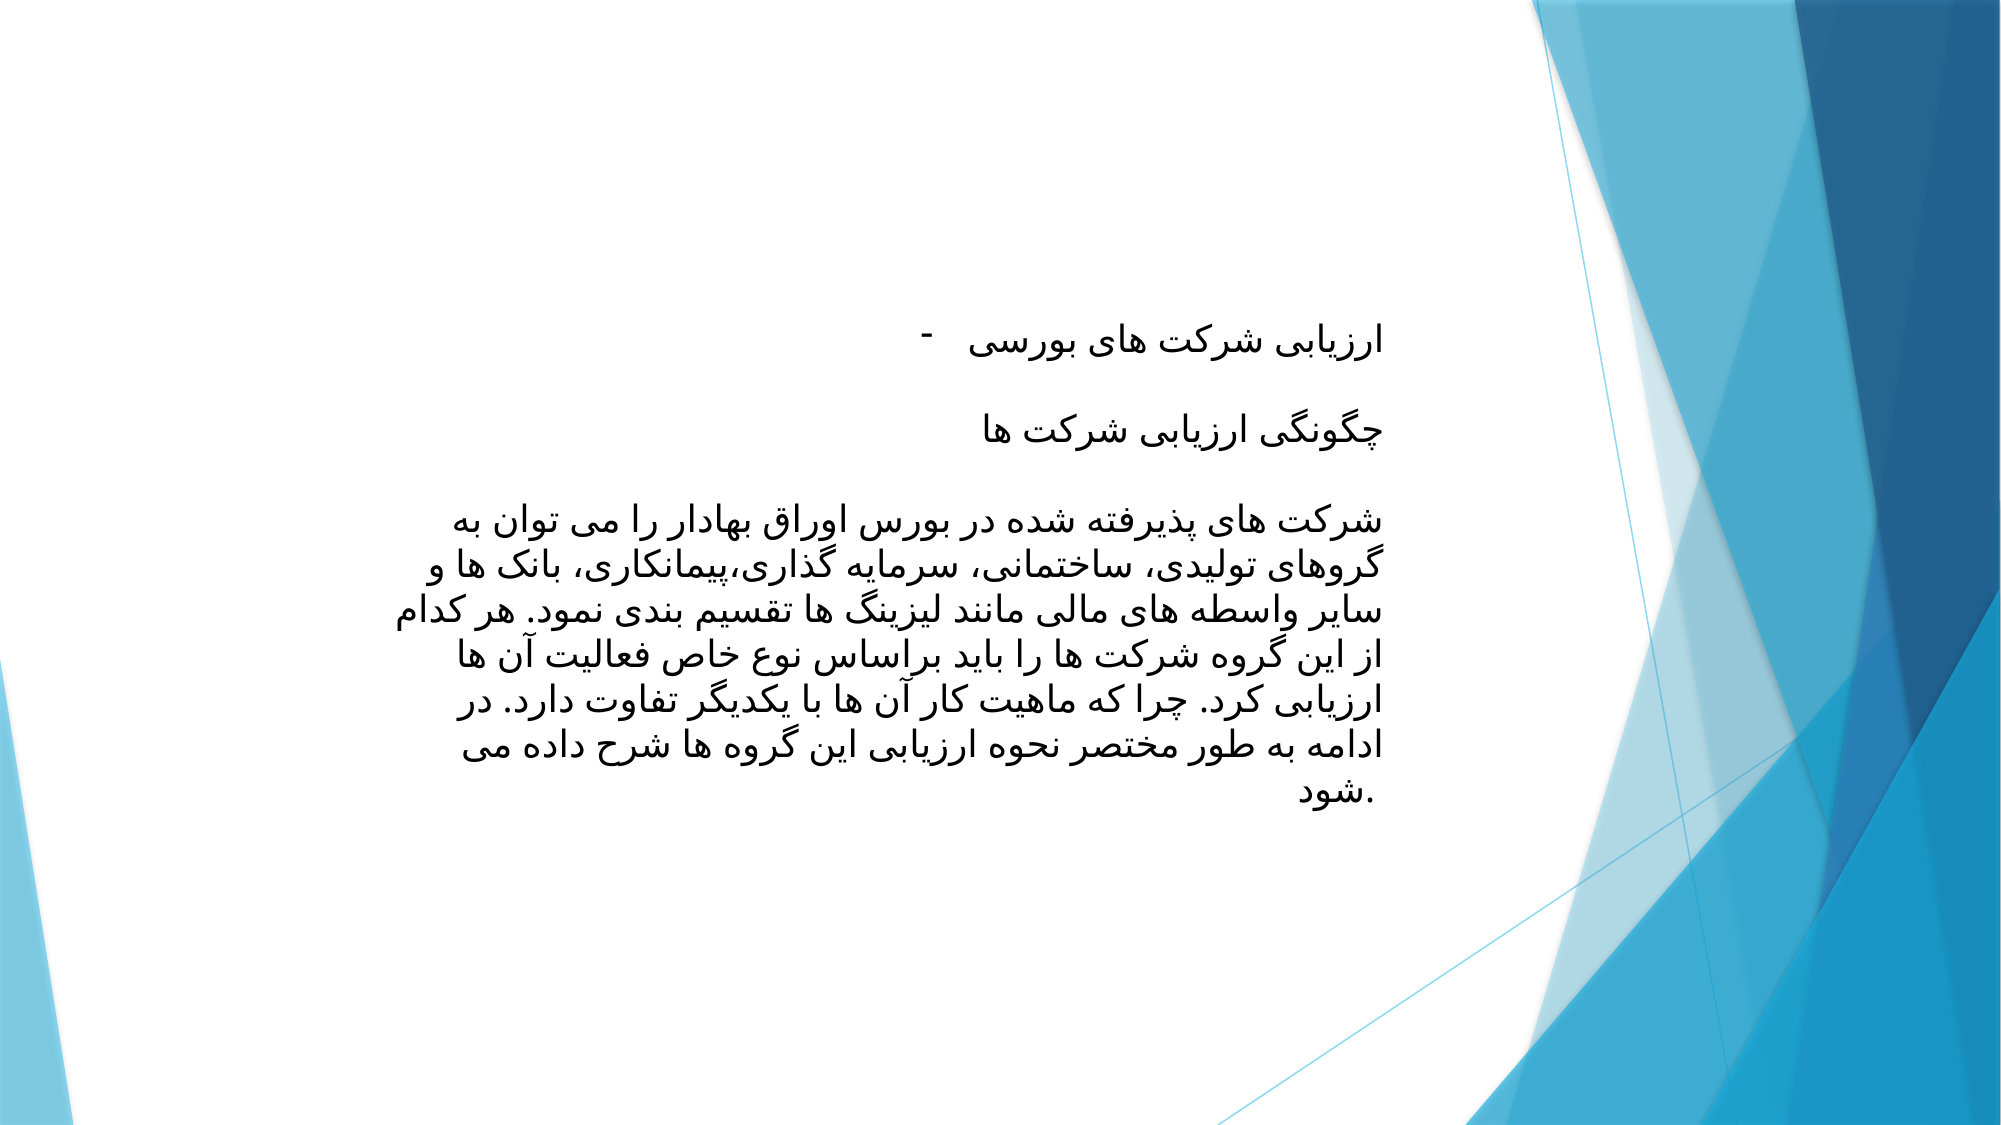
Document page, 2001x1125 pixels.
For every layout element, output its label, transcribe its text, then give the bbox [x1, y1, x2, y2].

text_box ارزیابی شرکت های بورسی چگونگی ارزیابی شرکت ها شرکت های پذیرفته شده در بورس اوراق بهادار را می توان به گروهای تولیدی، ساختمانی، سرمایه گذاری،پیمانکاری، بانک ها و سایر واسطه های مالی مانند لیزینگ ها تقسیم بندی نمود. هر کدام از این گروه شرکت ها را باید براساس نوع خاص فعالیت آن ها ارزیابی کرد. چرا که ماهیت کار آن ها با یکدیگر تفاوت دارد. در ادامه به طور مختصر نحوه ارزیابی این گروه ها شرح داده می شود. [359, 307, 1400, 817]
